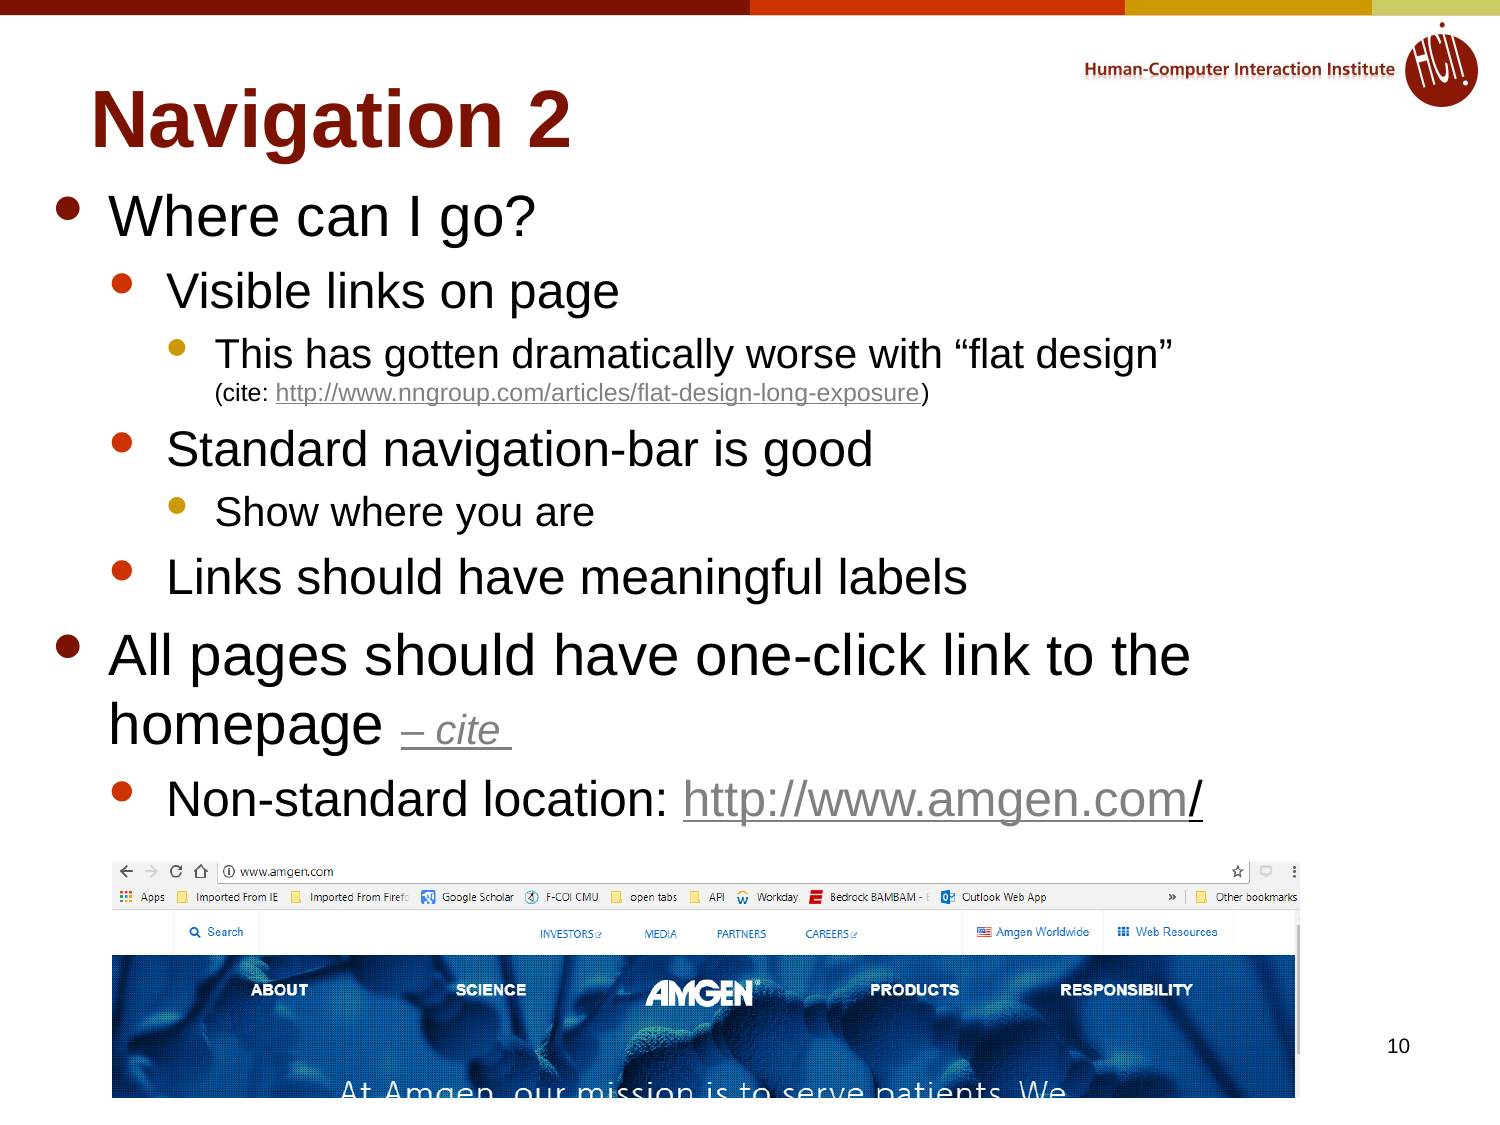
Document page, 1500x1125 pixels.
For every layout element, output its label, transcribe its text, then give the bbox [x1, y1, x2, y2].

picture [112, 862, 1301, 1098]
list Where can I go? Visible links on page This has gotten dramatically worse with “flat design” (cite: http://www.nngroup.com/articles/flat-design-long-exposure) Standard navigation-bar is good Show where you are Links should have meaningful labels All pages should have one-click link to the homepage – cite Non-standard location: http://www.amgen.com/ [37, 170, 1388, 931]
picture [1313, 22, 1478, 107]
title Navigation 2 [74, 19, 1313, 170]
slide_number 10 [1303, 1024, 1426, 1101]
